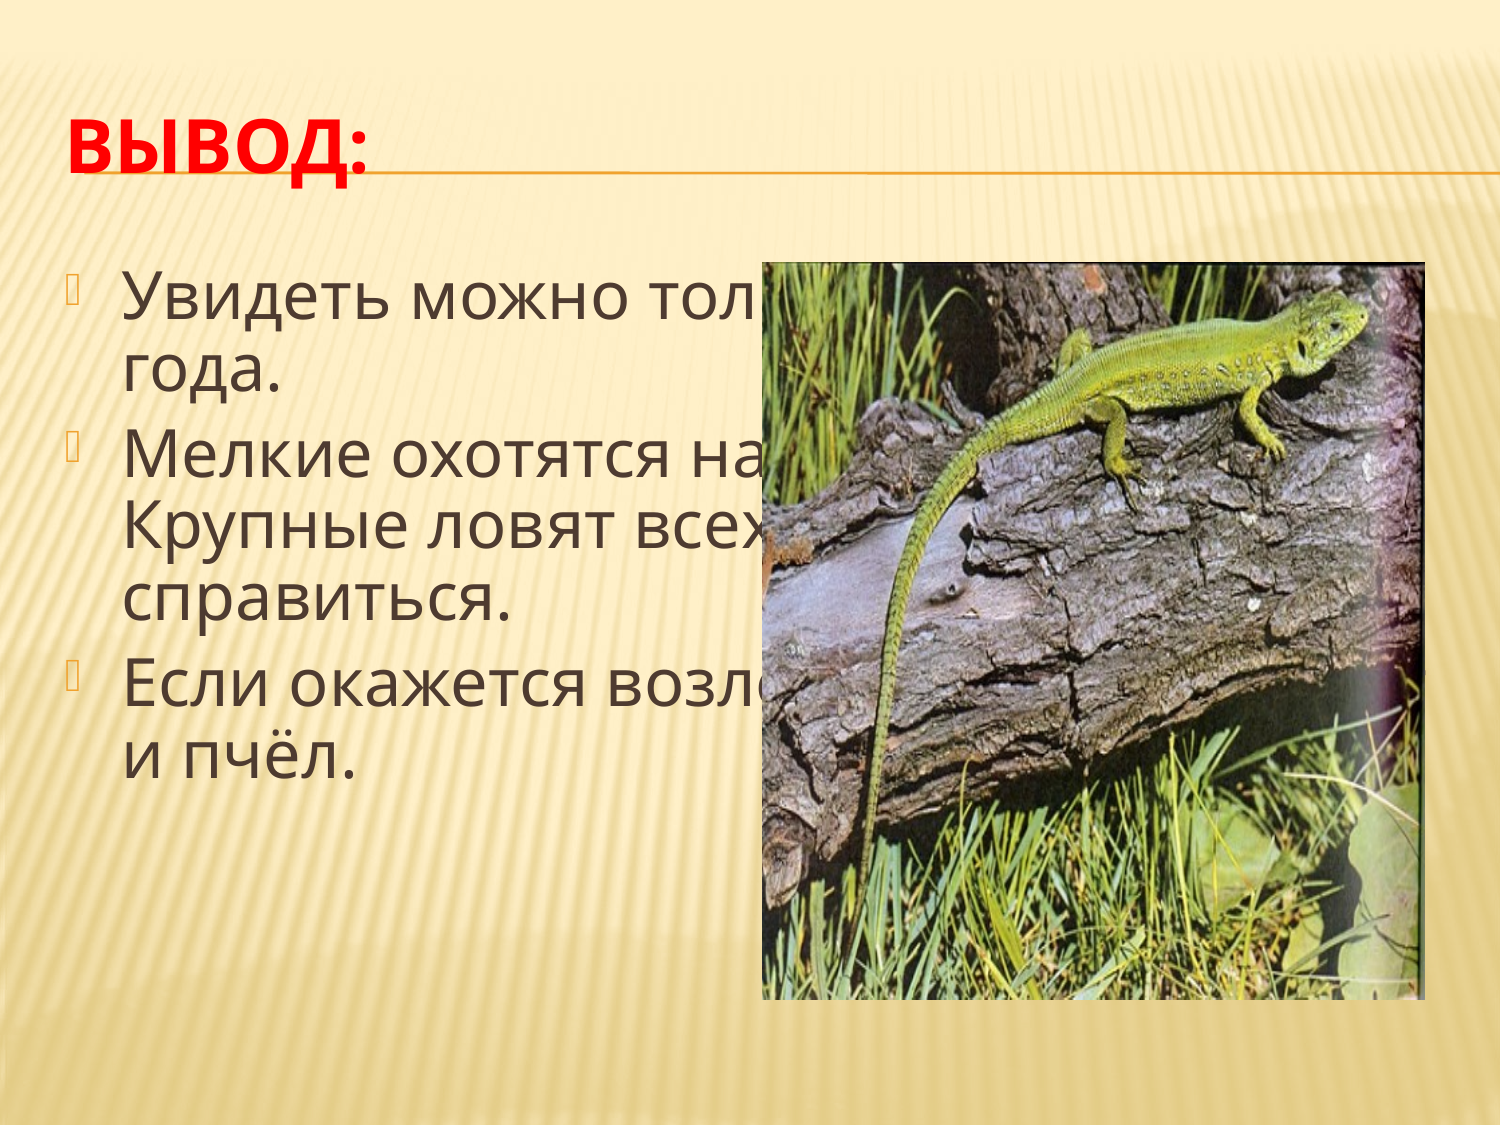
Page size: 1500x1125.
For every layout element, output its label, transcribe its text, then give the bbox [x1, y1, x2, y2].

picture [762, 262, 1426, 1001]
list Увидеть можно только в тёплое время года. Мелкие охотятся на насекомых. Крупные ловят всех с кем могут справиться. Если окажется возле пасеки, то поедает и пчёл. [50, 254, 1475, 998]
title Вывод: [49, 75, 1475, 213]
